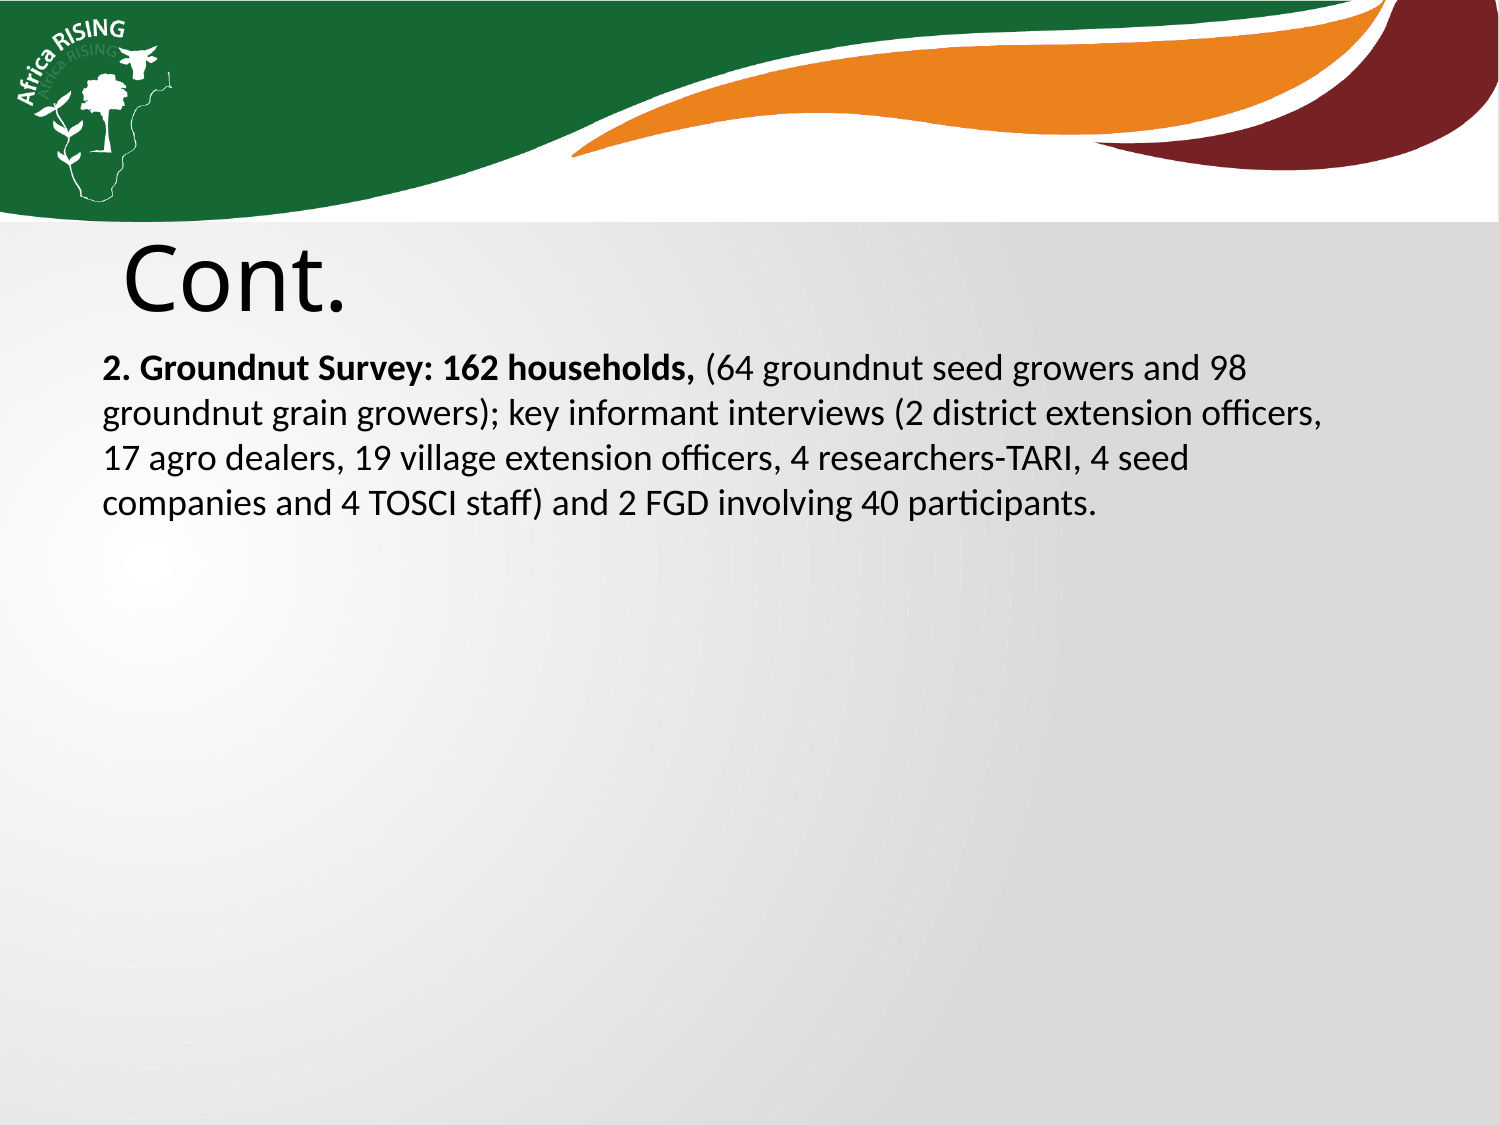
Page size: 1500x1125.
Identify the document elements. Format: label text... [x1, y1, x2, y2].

picture [0, 0, 1499, 222]
list Cont. [87, 212, 1363, 335]
text_box 2. Groundnut Survey: 162 households, (64 groundnut seed growers and 98 groundnut grain growers); key informant interviews (2 district extension officers, 17 agro dealers, 19 village extension officers, 4 researchers-TARI, 4 seed companies and 4 TOSCI staff) and 2 FGD involving 40 participants. [87, 335, 1363, 531]
